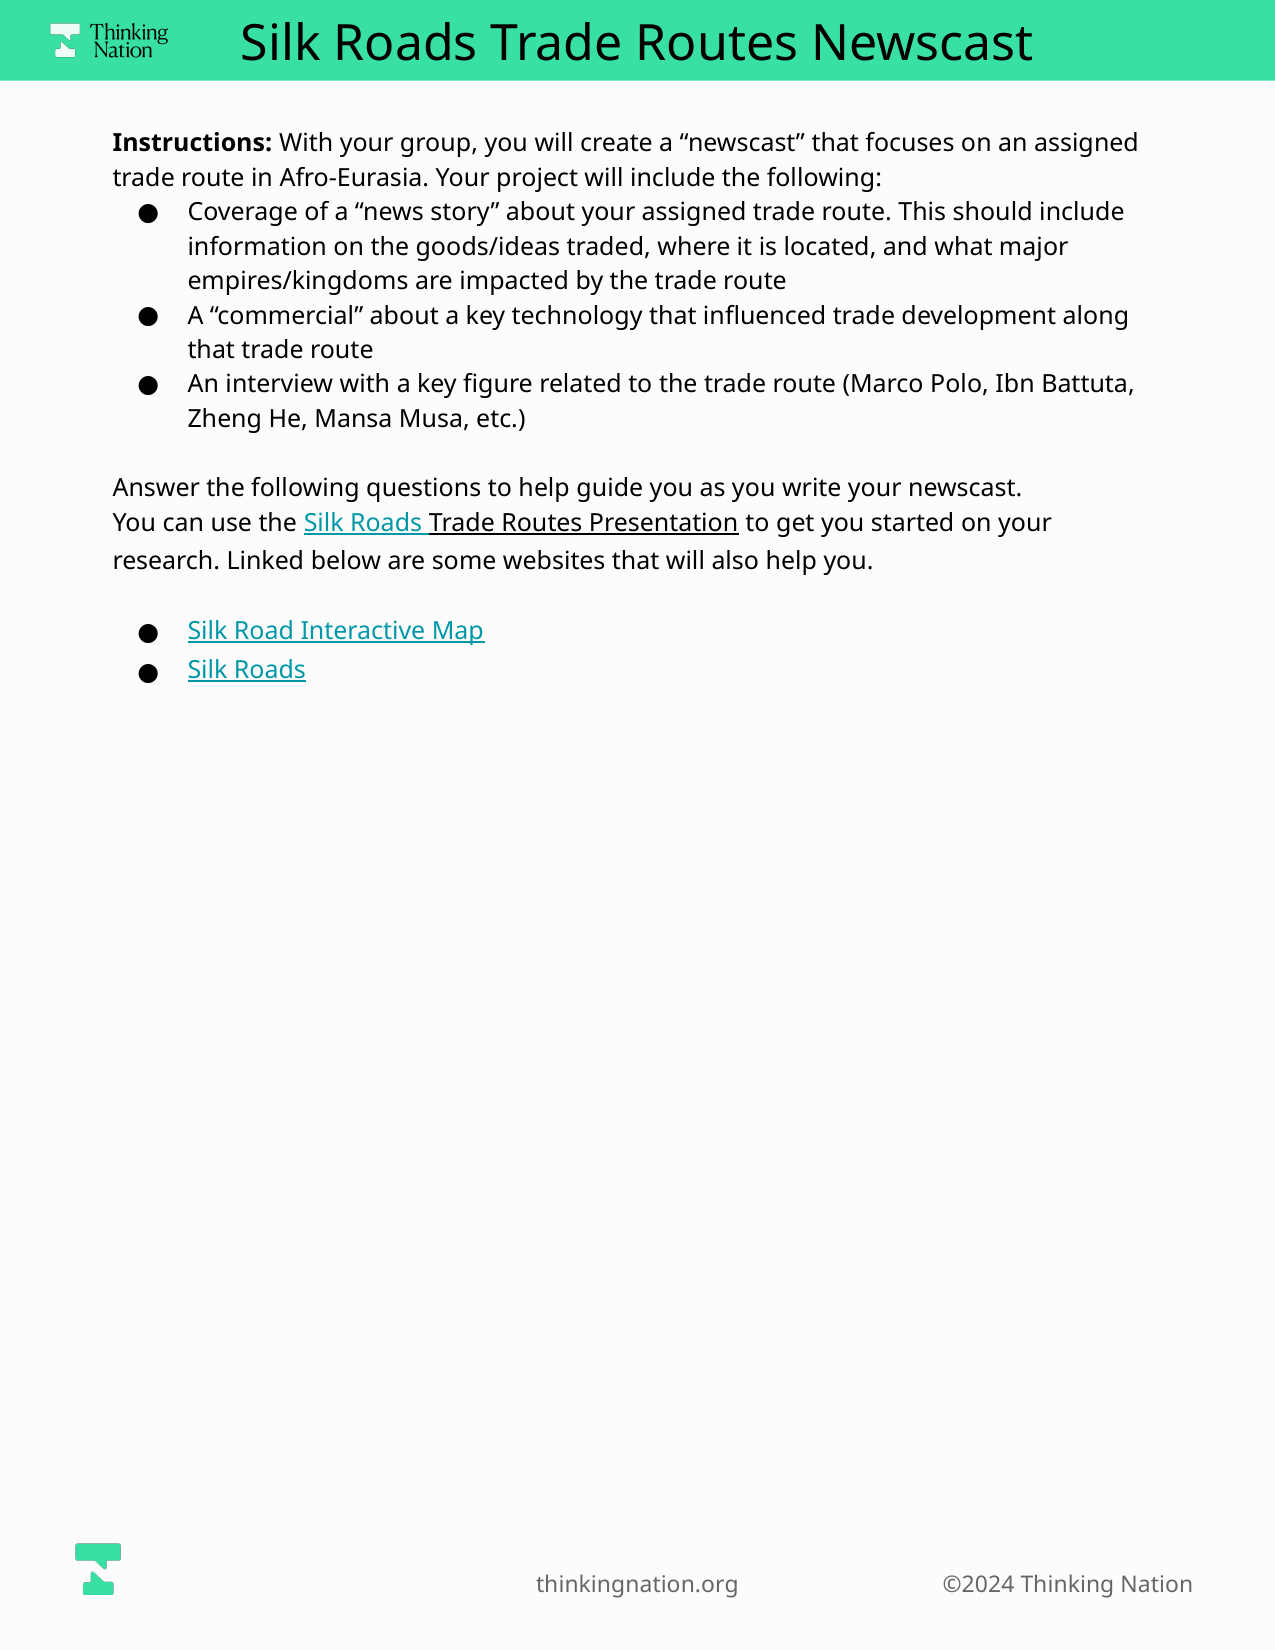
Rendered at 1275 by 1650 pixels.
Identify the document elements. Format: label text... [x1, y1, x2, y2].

text_box [456, 1534, 1275, 1613]
picture [62, 1533, 134, 1605]
text_box Silk Roads Trade Routes Newscast [0, 0, 1275, 81]
text_box Instructions: With your group, you will create a “newscast” that focuses on an assigned trade route in Afro-Eurasia. Your project will include the following: Coverage of a “news story” about your assigned trade route. This should include information on the goods/ideas traded, where it is located, and what major empires/kingdoms are impacted by the trade route A “commercial” about a key technology that influenced trade development along that trade route An interview with a key figure related to the trade route (Marco Polo, Ibn Battuta, Zheng He, Mansa Musa, etc.) Answer the following questions to help guide you as you write your newscast. You can use the Silk Roads Trade Routes Presentation to get you started on your research. Linked below are some websites that will also help you. Silk Road Interactive Map Silk Roads [97, 107, 1178, 703]
picture [36, 12, 172, 69]
